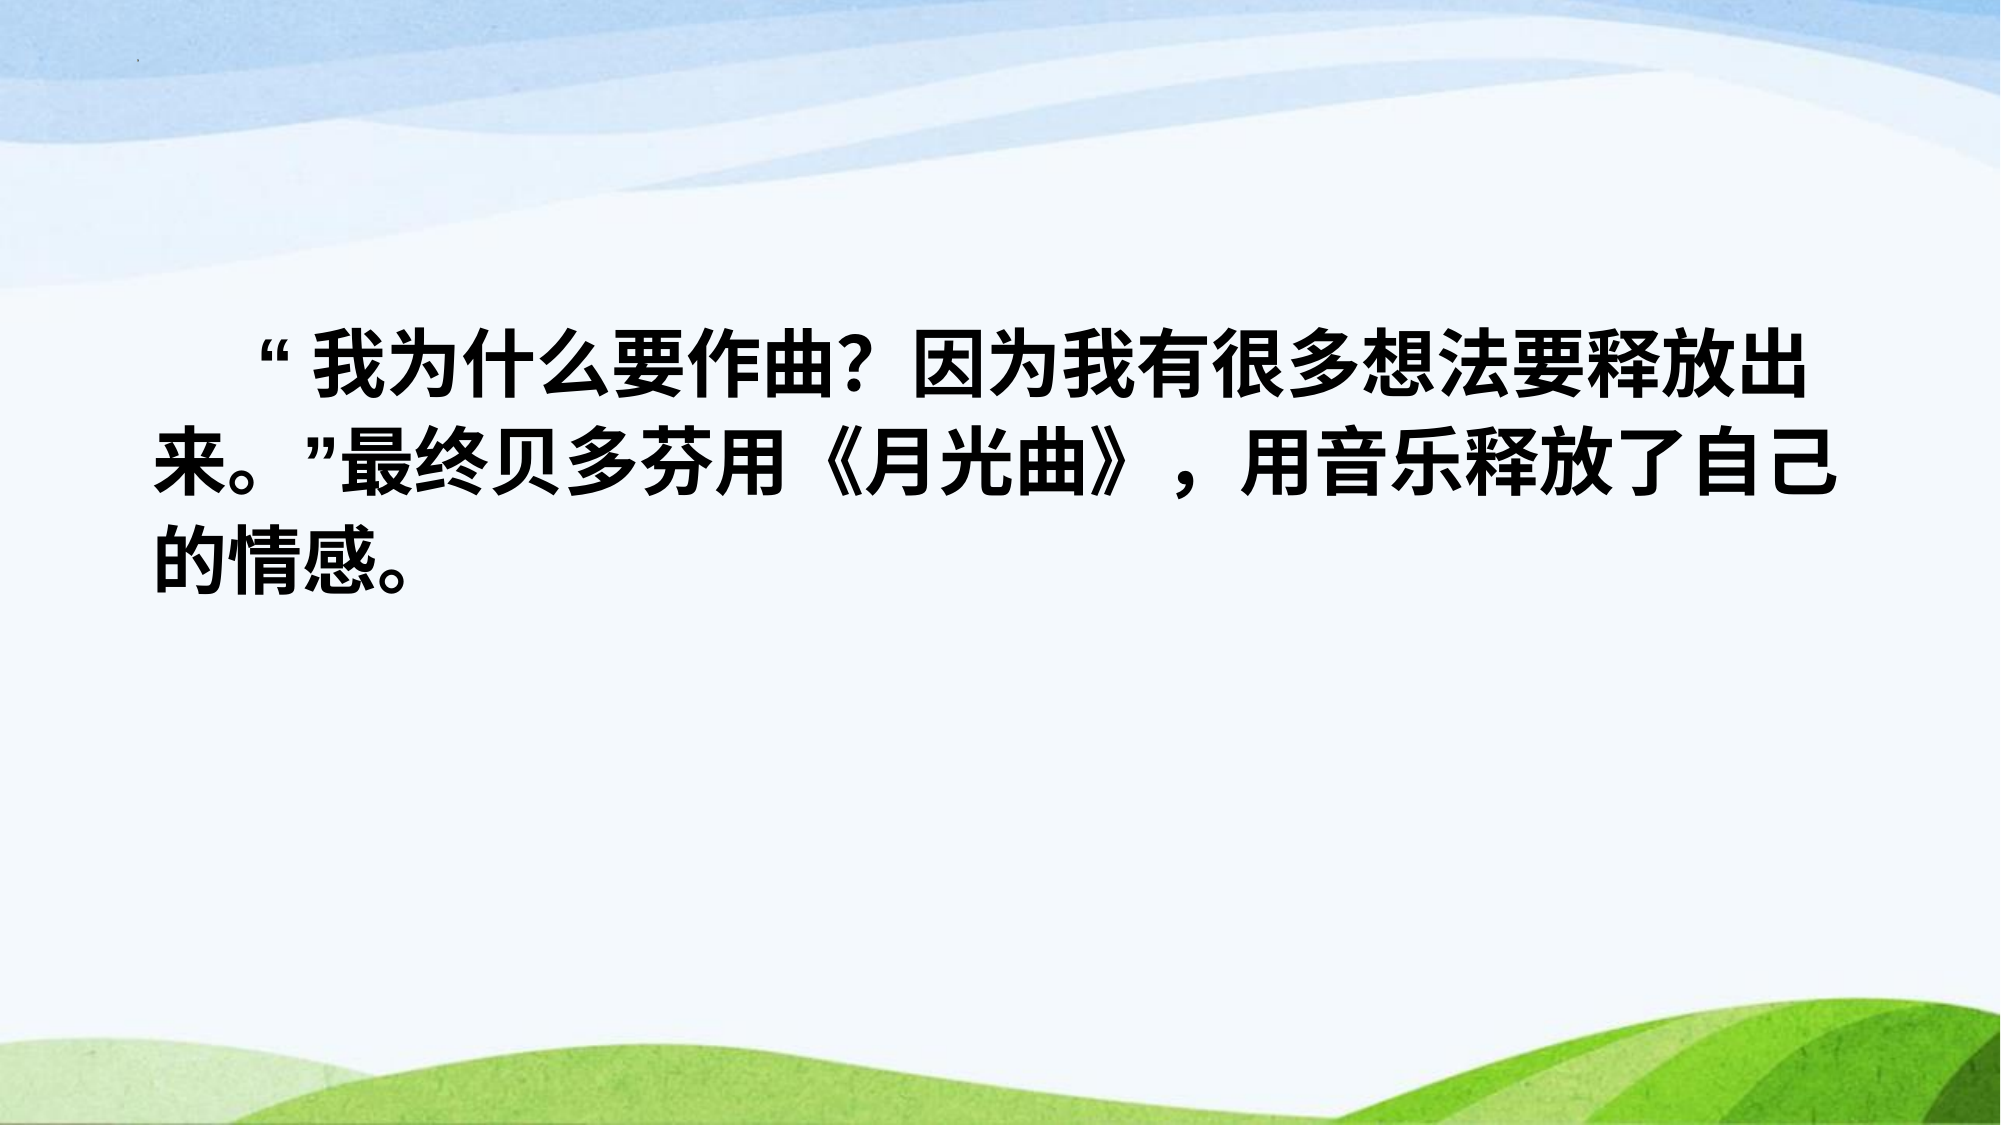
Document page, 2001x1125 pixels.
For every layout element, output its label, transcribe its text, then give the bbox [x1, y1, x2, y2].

picture [0, 0, 2001, 1125]
list “我为什么要作曲？因为我有很多想法要释放出来。”最终贝多芬用《月光曲》，用音乐释放了自己的情感。 [137, 299, 1863, 632]
